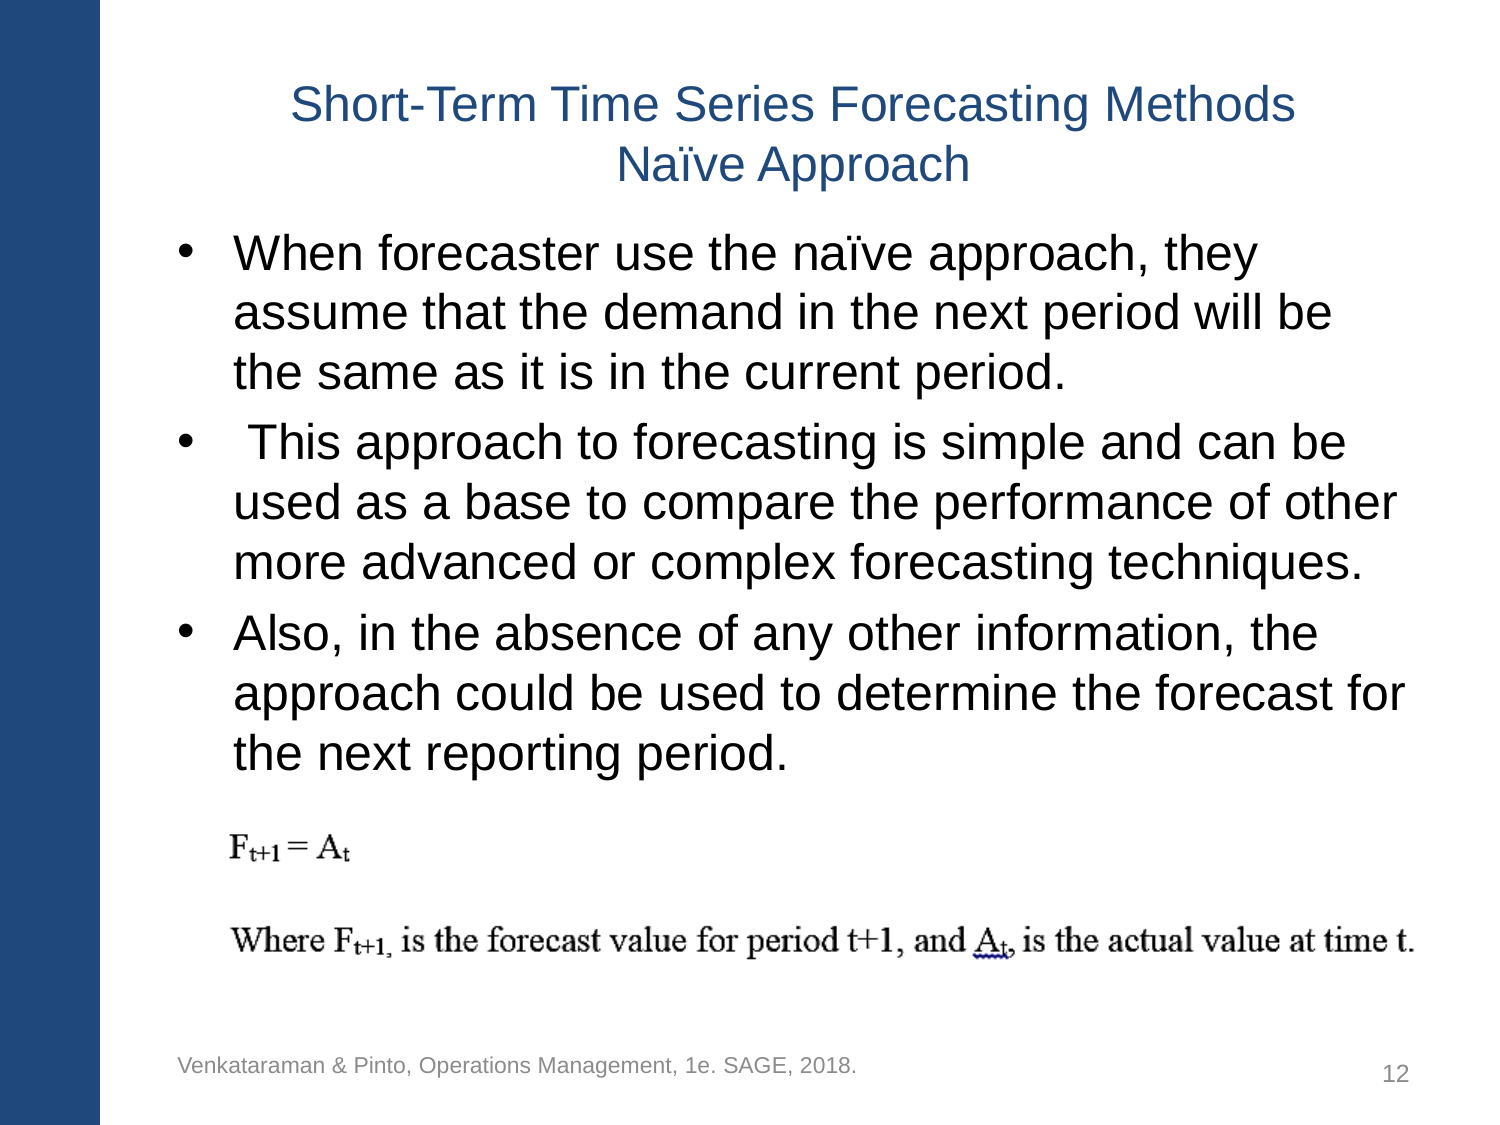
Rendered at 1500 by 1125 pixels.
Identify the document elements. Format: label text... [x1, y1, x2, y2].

list When forecaster use the naïve approach, they assume that the demand in the next period will be the same as it is in the current period. This approach to forecasting is simple and can be used as a base to compare the performance of other more advanced or complex forecasting techniques. Also, in the absence of any other information, the approach could be used to determine the forecast for the next reporting period. [162, 212, 1425, 1025]
title Short-Term Time Series Forecasting Methods Naïve Approach [162, 37, 1425, 212]
picture [212, 812, 1441, 985]
footer Venkataraman & Pinto, Operations Management, 1e. SAGE, 2018. [162, 1042, 1313, 1103]
slide_number 12 [1350, 1042, 1425, 1103]
